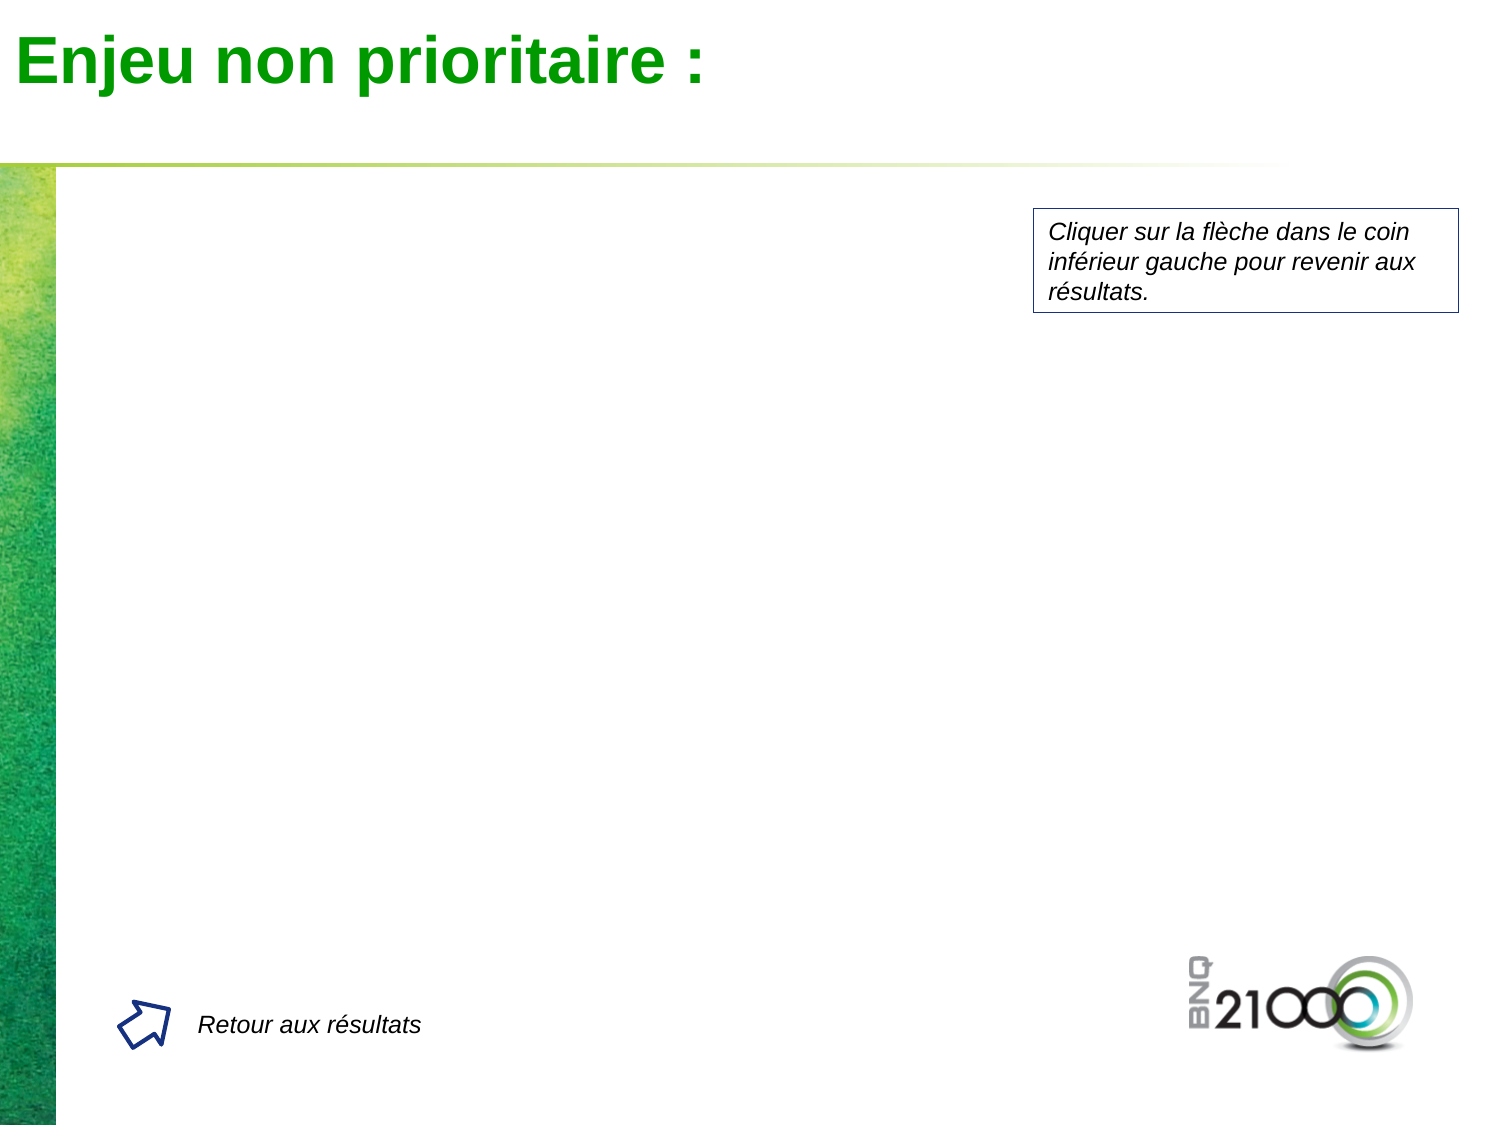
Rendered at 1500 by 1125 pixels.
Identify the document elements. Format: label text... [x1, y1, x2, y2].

text_box Enjeu non prioritaire : [0, 19, 1500, 150]
text_box Retour aux résultats [183, 1001, 467, 1046]
text_box Cliquer sur la flèche dans le coin inférieur gauche pour revenir aux résultats. [1033, 208, 1459, 313]
text_box [117, 999, 171, 1050]
picture [1184, 955, 1418, 1055]
picture [0, 163, 1500, 1125]
